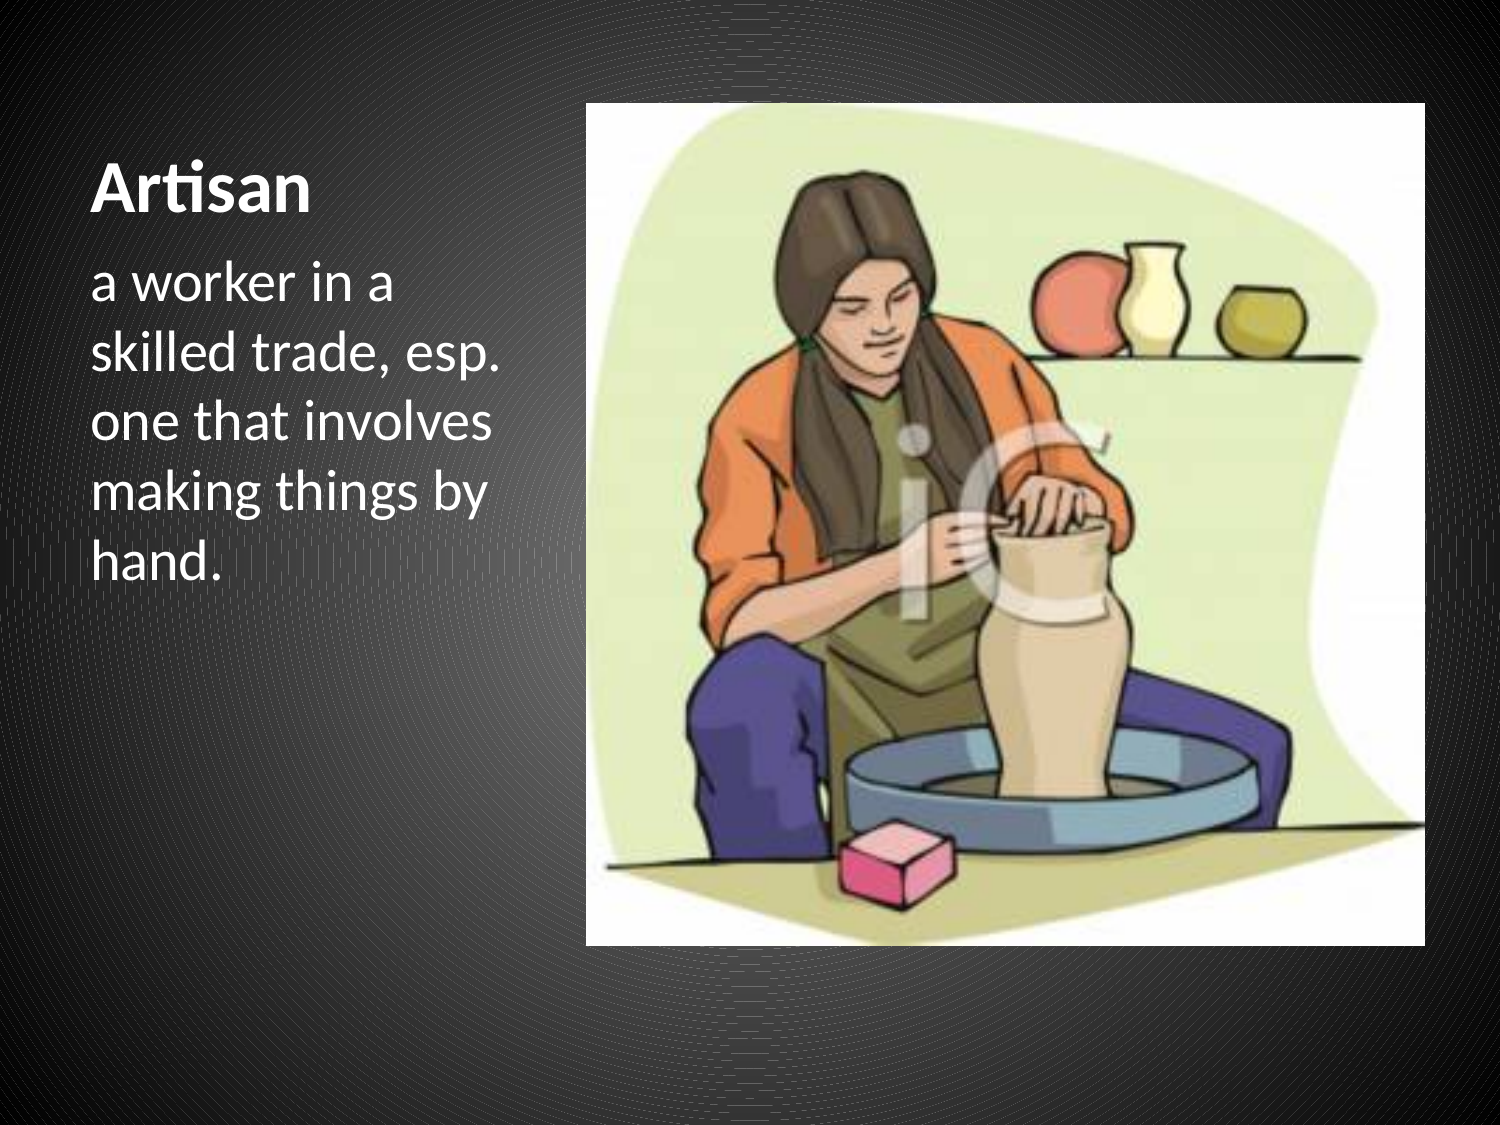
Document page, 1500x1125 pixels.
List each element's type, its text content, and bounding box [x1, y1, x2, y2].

title Artisan [75, 44, 569, 235]
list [586, 44, 1426, 1006]
list a worker in a skilled trade, esp. one that involves making things by hand. [75, 235, 569, 1005]
